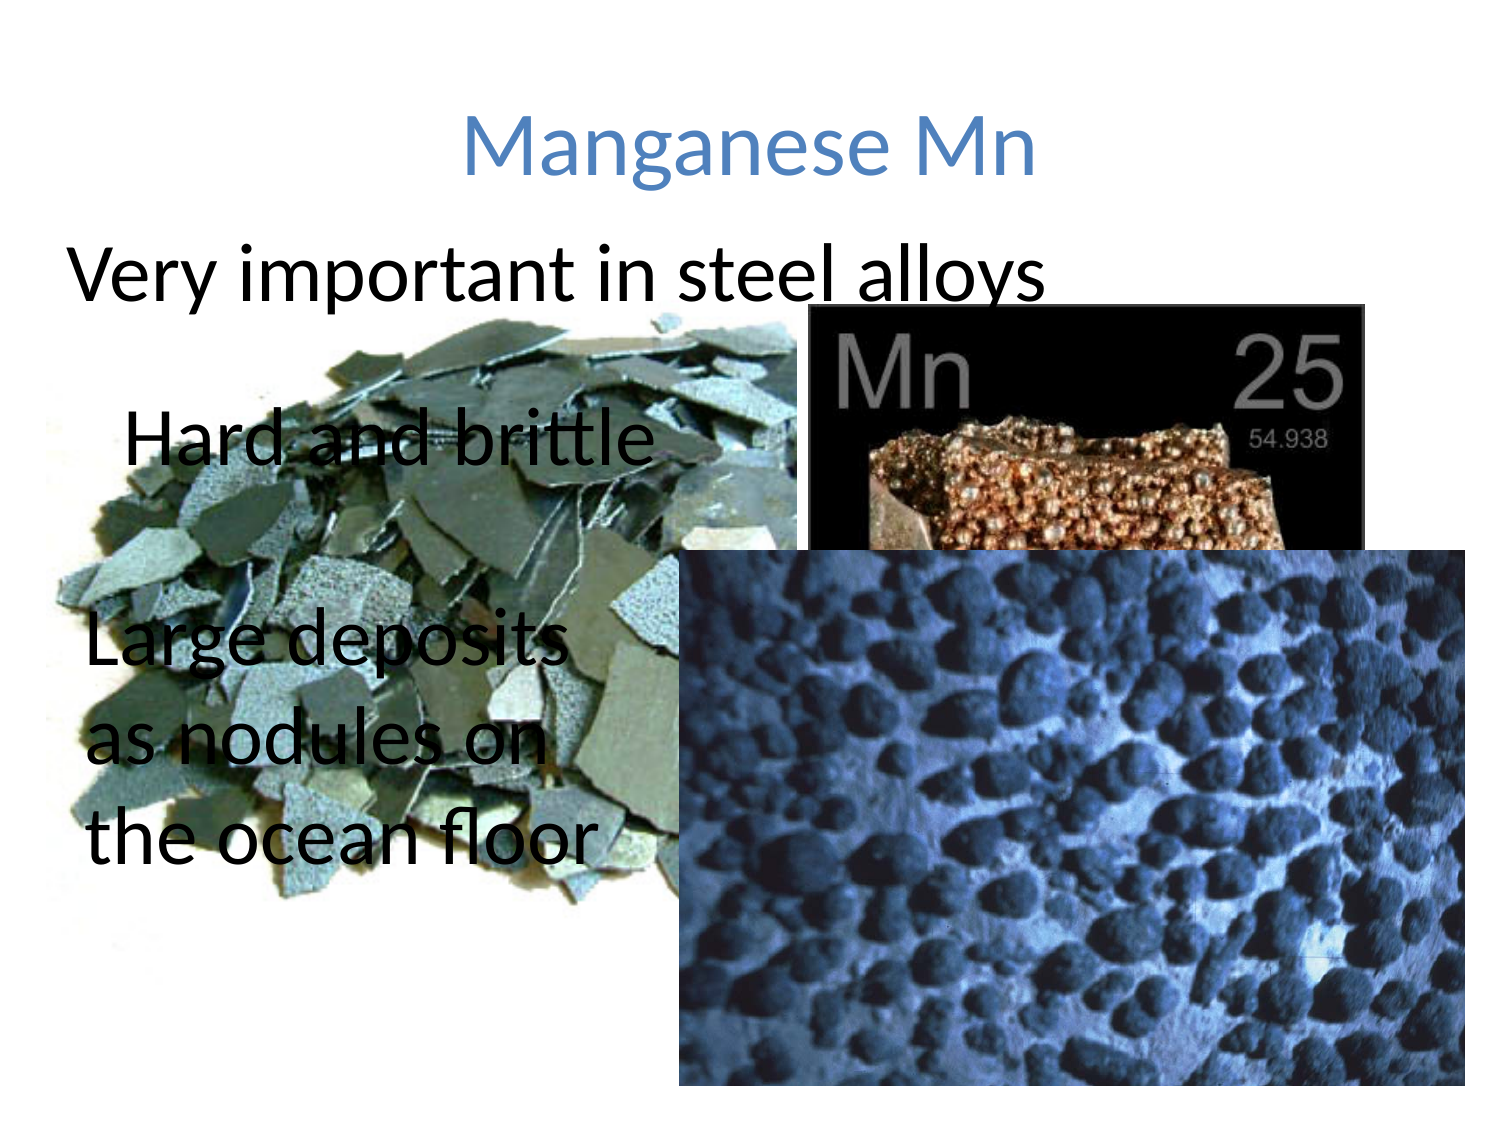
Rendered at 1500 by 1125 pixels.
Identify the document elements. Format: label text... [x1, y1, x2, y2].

title Manganese Mn [75, 45, 1425, 233]
text_box Very important in steel alloys [52, 210, 1082, 312]
picture [46, 234, 1466, 1086]
